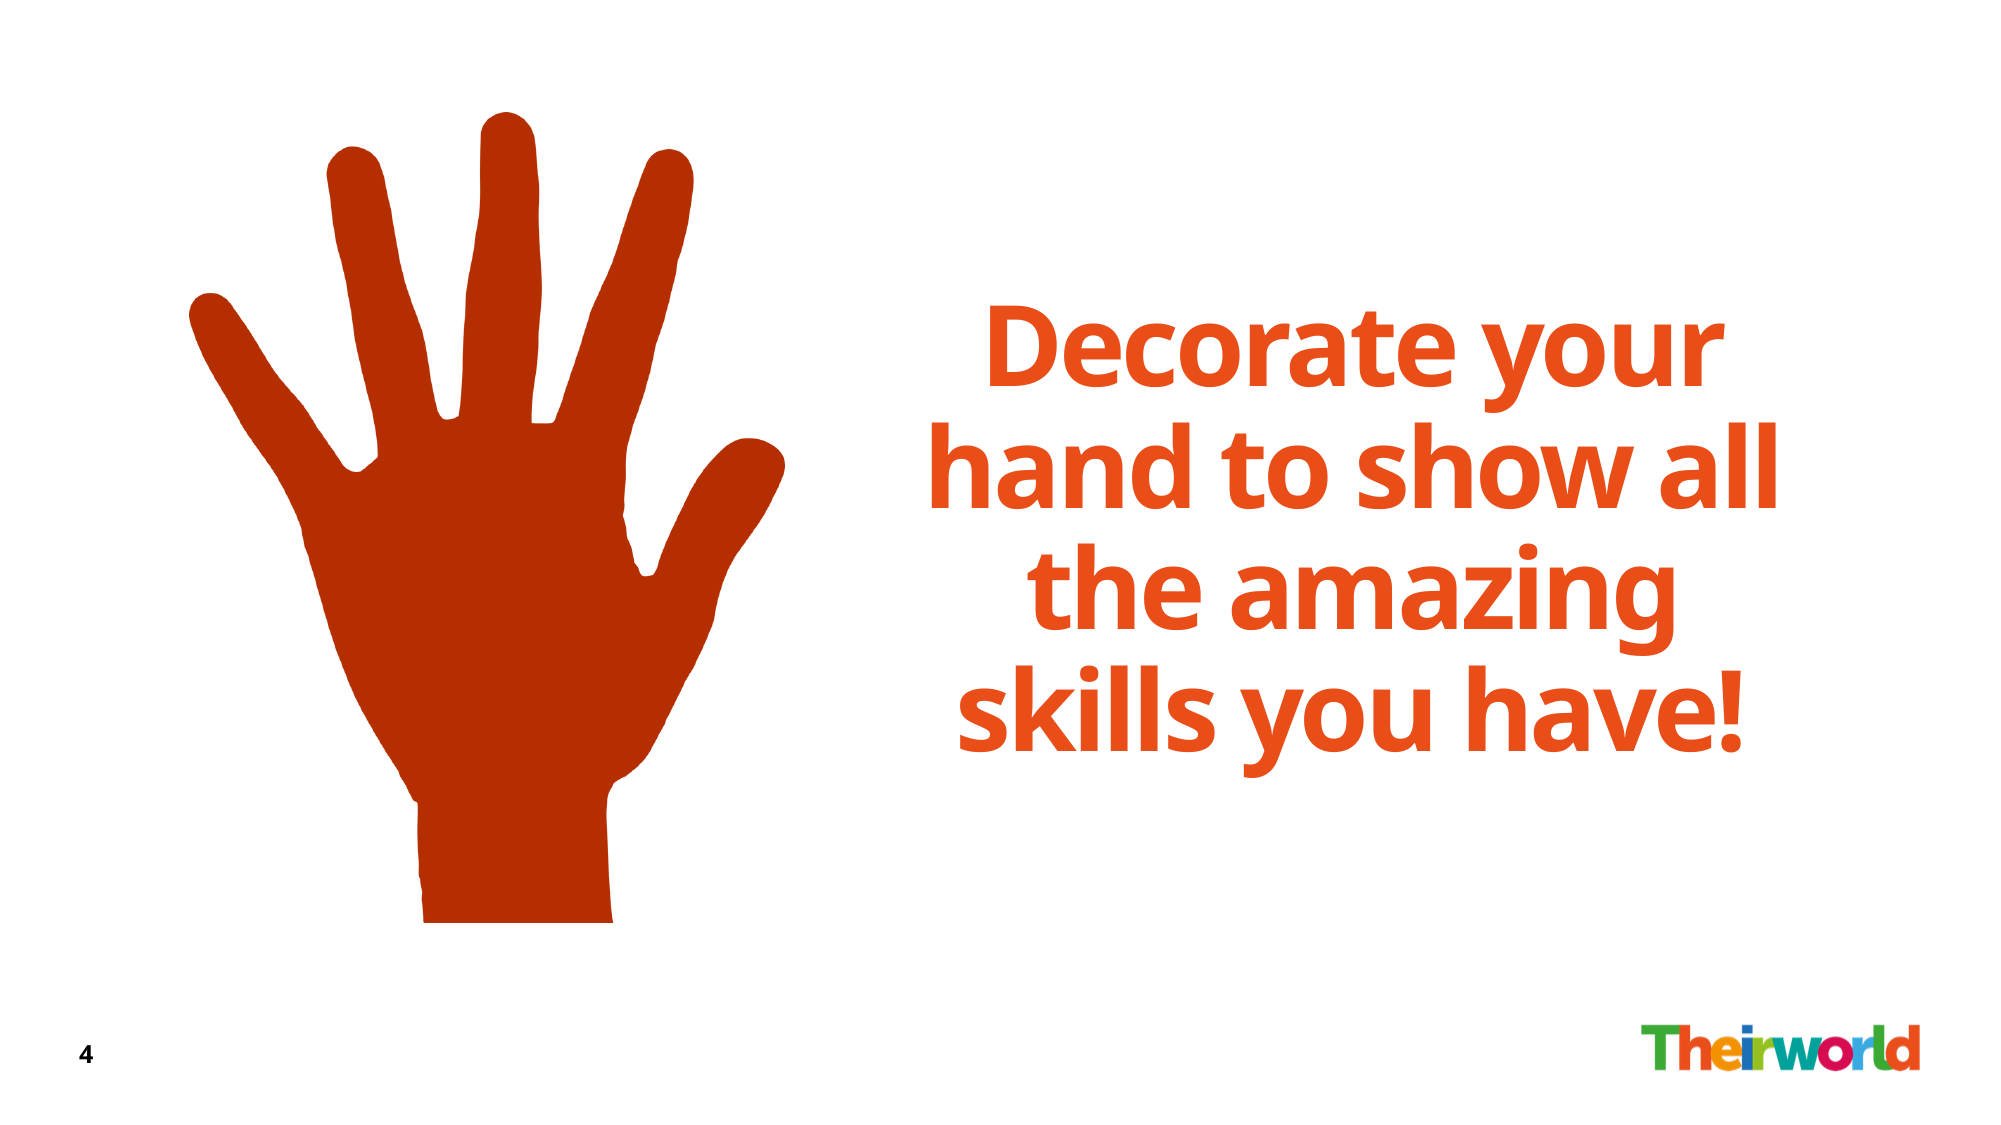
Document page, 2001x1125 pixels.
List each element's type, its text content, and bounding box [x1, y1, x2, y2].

picture [1633, 1014, 1928, 1082]
picture [189, 112, 785, 923]
slide_number 4 [79, 1023, 190, 1073]
title Decorate your hand to show all the amazing skills you have! [889, 454, 1815, 611]
